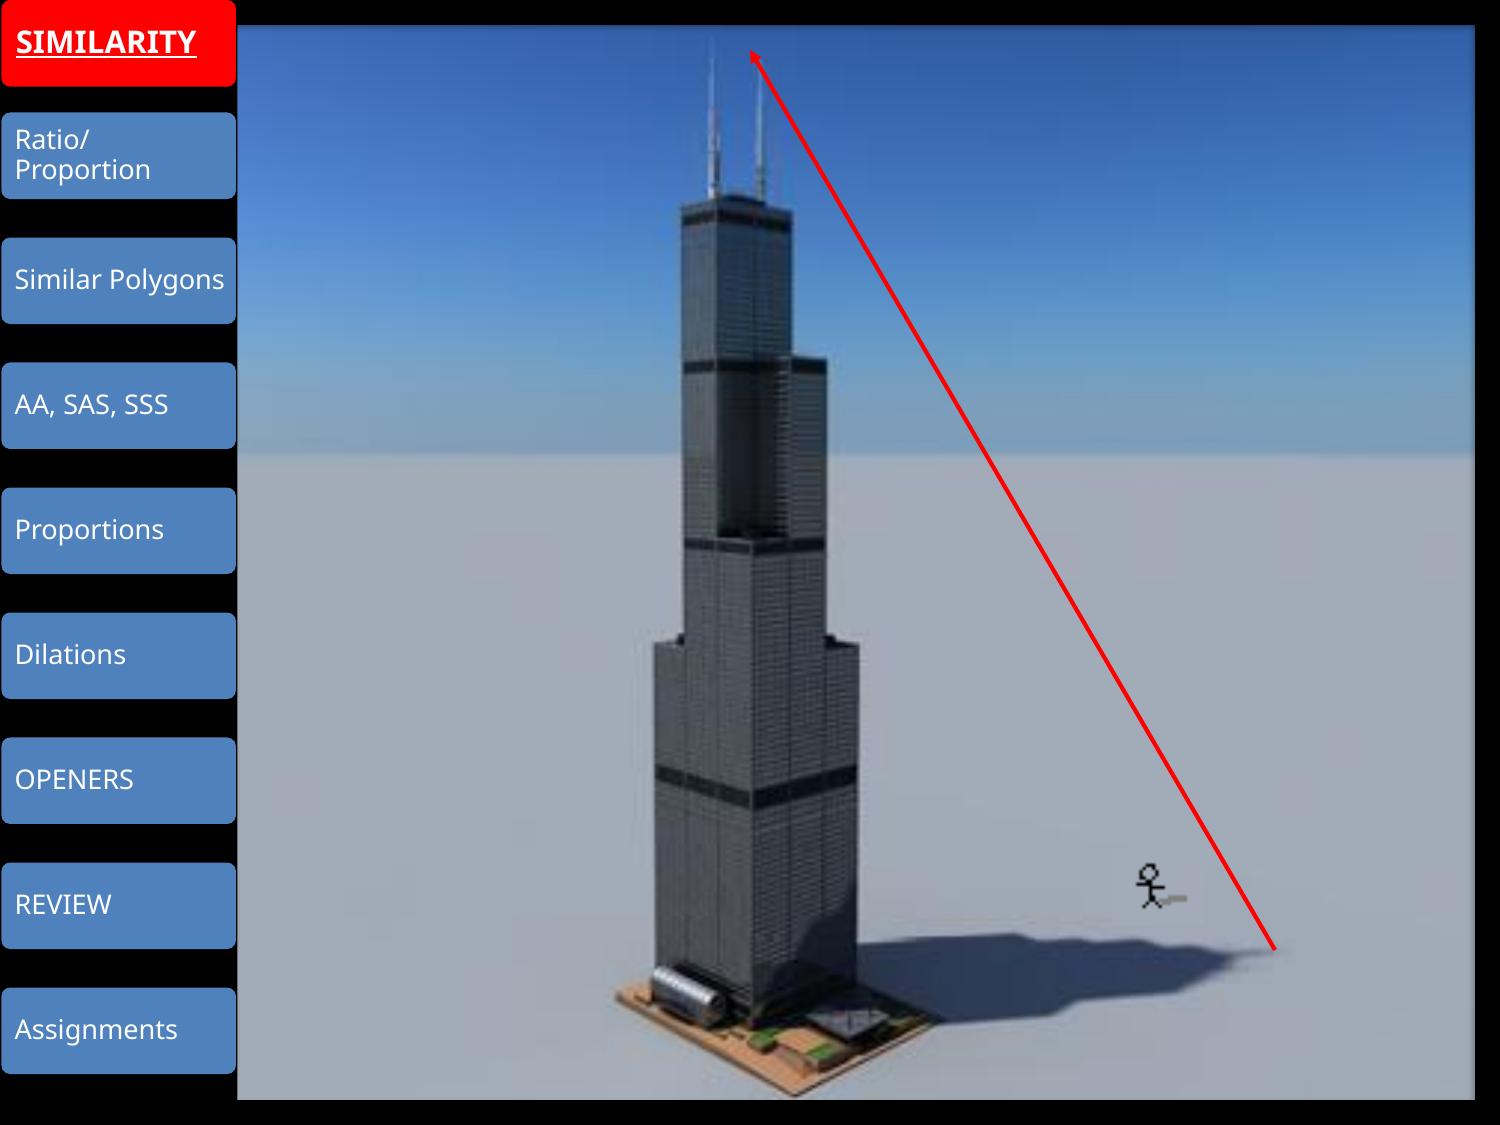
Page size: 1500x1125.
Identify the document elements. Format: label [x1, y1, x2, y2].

text_box [0, 0, 238, 1125]
text_box [562, 237, 1463, 763]
text_box [238, 0, 1500, 1125]
picture [1112, 849, 1204, 926]
